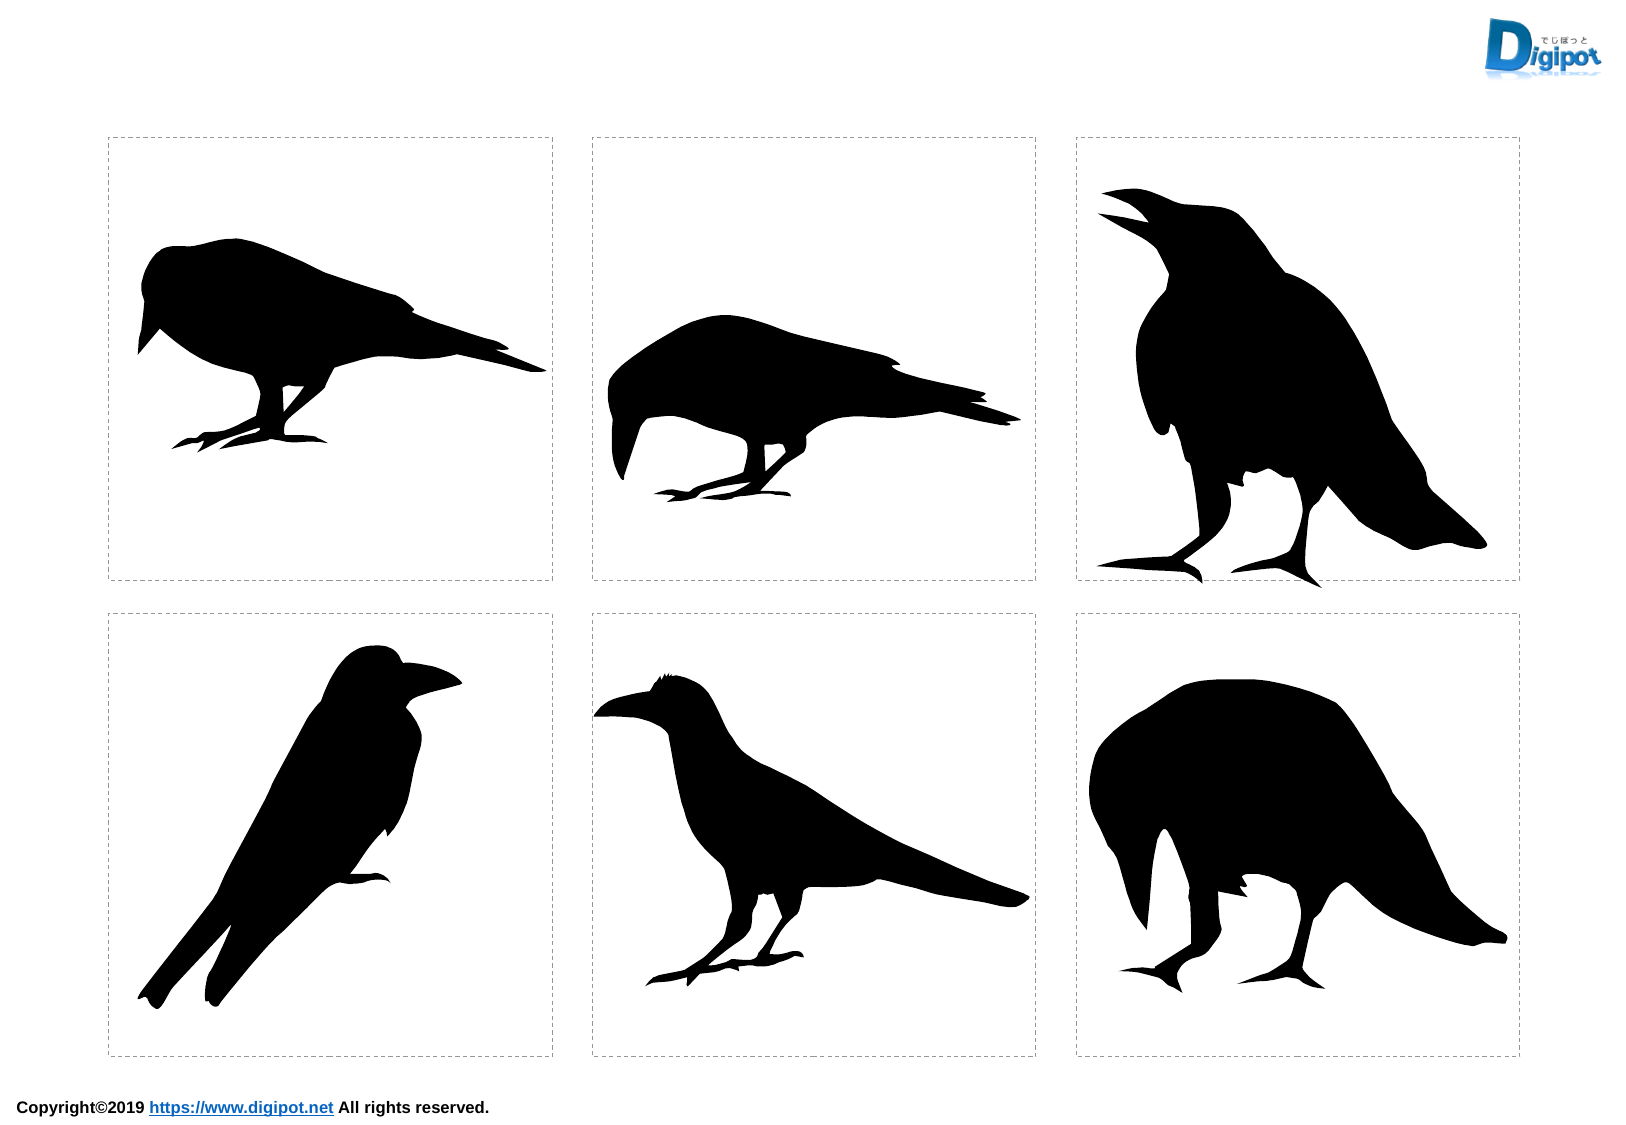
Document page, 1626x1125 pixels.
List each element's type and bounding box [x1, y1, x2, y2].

text_box [1089, 679, 1508, 993]
text_box [593, 672, 1030, 987]
text_box [137, 645, 463, 1009]
text_box [137, 238, 547, 453]
text_box [1096, 188, 1488, 589]
text_box [607, 315, 1021, 503]
picture [1485, 18, 1602, 82]
